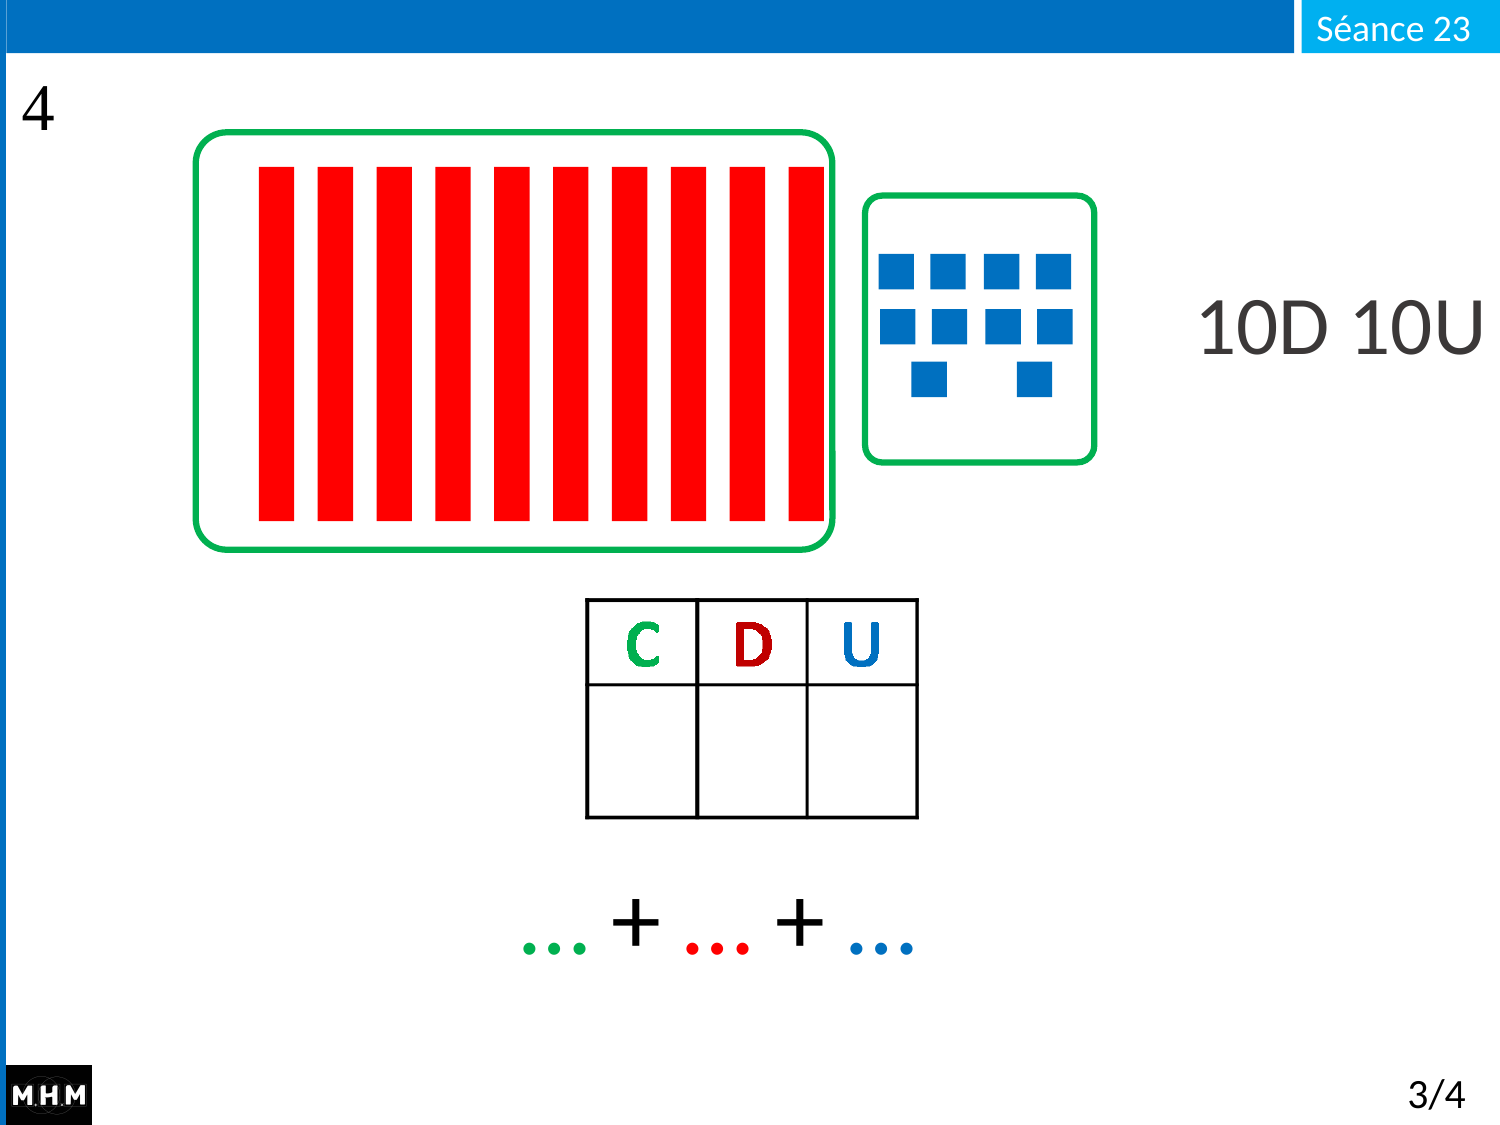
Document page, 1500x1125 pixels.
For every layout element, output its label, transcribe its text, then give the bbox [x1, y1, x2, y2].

picture [6, 1065, 92, 1125]
text_box [611, 166, 648, 522]
text_box [194, 131, 834, 551]
list 3/4 [1373, 1064, 1500, 1125]
text_box [729, 166, 766, 522]
text_box [864, 194, 1096, 464]
text_box [317, 166, 354, 522]
picture [578, 590, 922, 820]
text_box [434, 166, 472, 522]
text_box … + … + … [335, 847, 1124, 982]
text_box [552, 166, 589, 522]
text_box [670, 166, 707, 522]
text_box 10D 10U [946, 263, 1500, 379]
text_box [787, 166, 825, 522]
text_box [258, 166, 295, 522]
text_box [376, 166, 413, 522]
text_box [493, 166, 531, 522]
